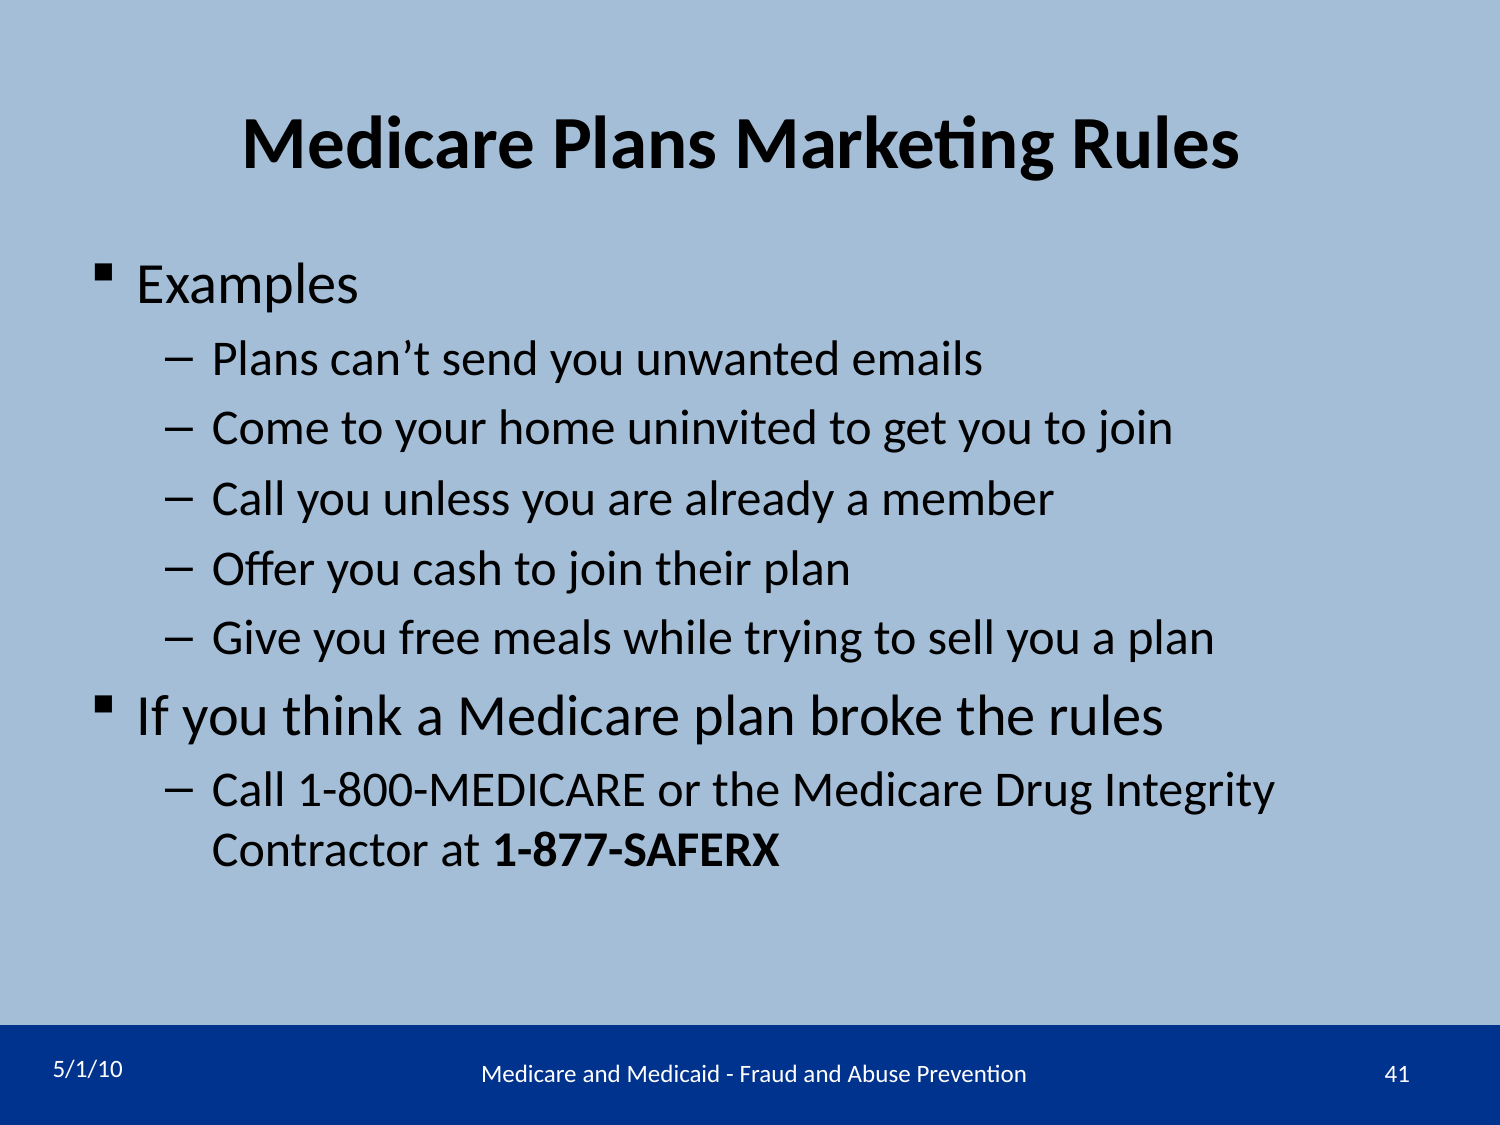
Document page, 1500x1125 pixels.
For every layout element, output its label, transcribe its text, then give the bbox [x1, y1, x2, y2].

title Medicare Plans Marketing Rules [74, 44, 1426, 233]
footer Medicare and Medicaid - Fraud and Abuse Prevention [466, 1042, 1088, 1103]
slide_number 41 [1088, 1042, 1425, 1103]
list Examples Plans can’t send you unwanted emails Come to your home uninvited to get you to join Call you unless you are already a member Offer you cash to join their plan Give you free meals while trying to sell you a plan If you think a Medicare plan broke the rules Call 1-800-MEDICARE or the Medicare Drug Integrity Contractor at 1-877-SAFERX [74, 237, 1426, 1006]
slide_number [37, 1037, 388, 1098]
